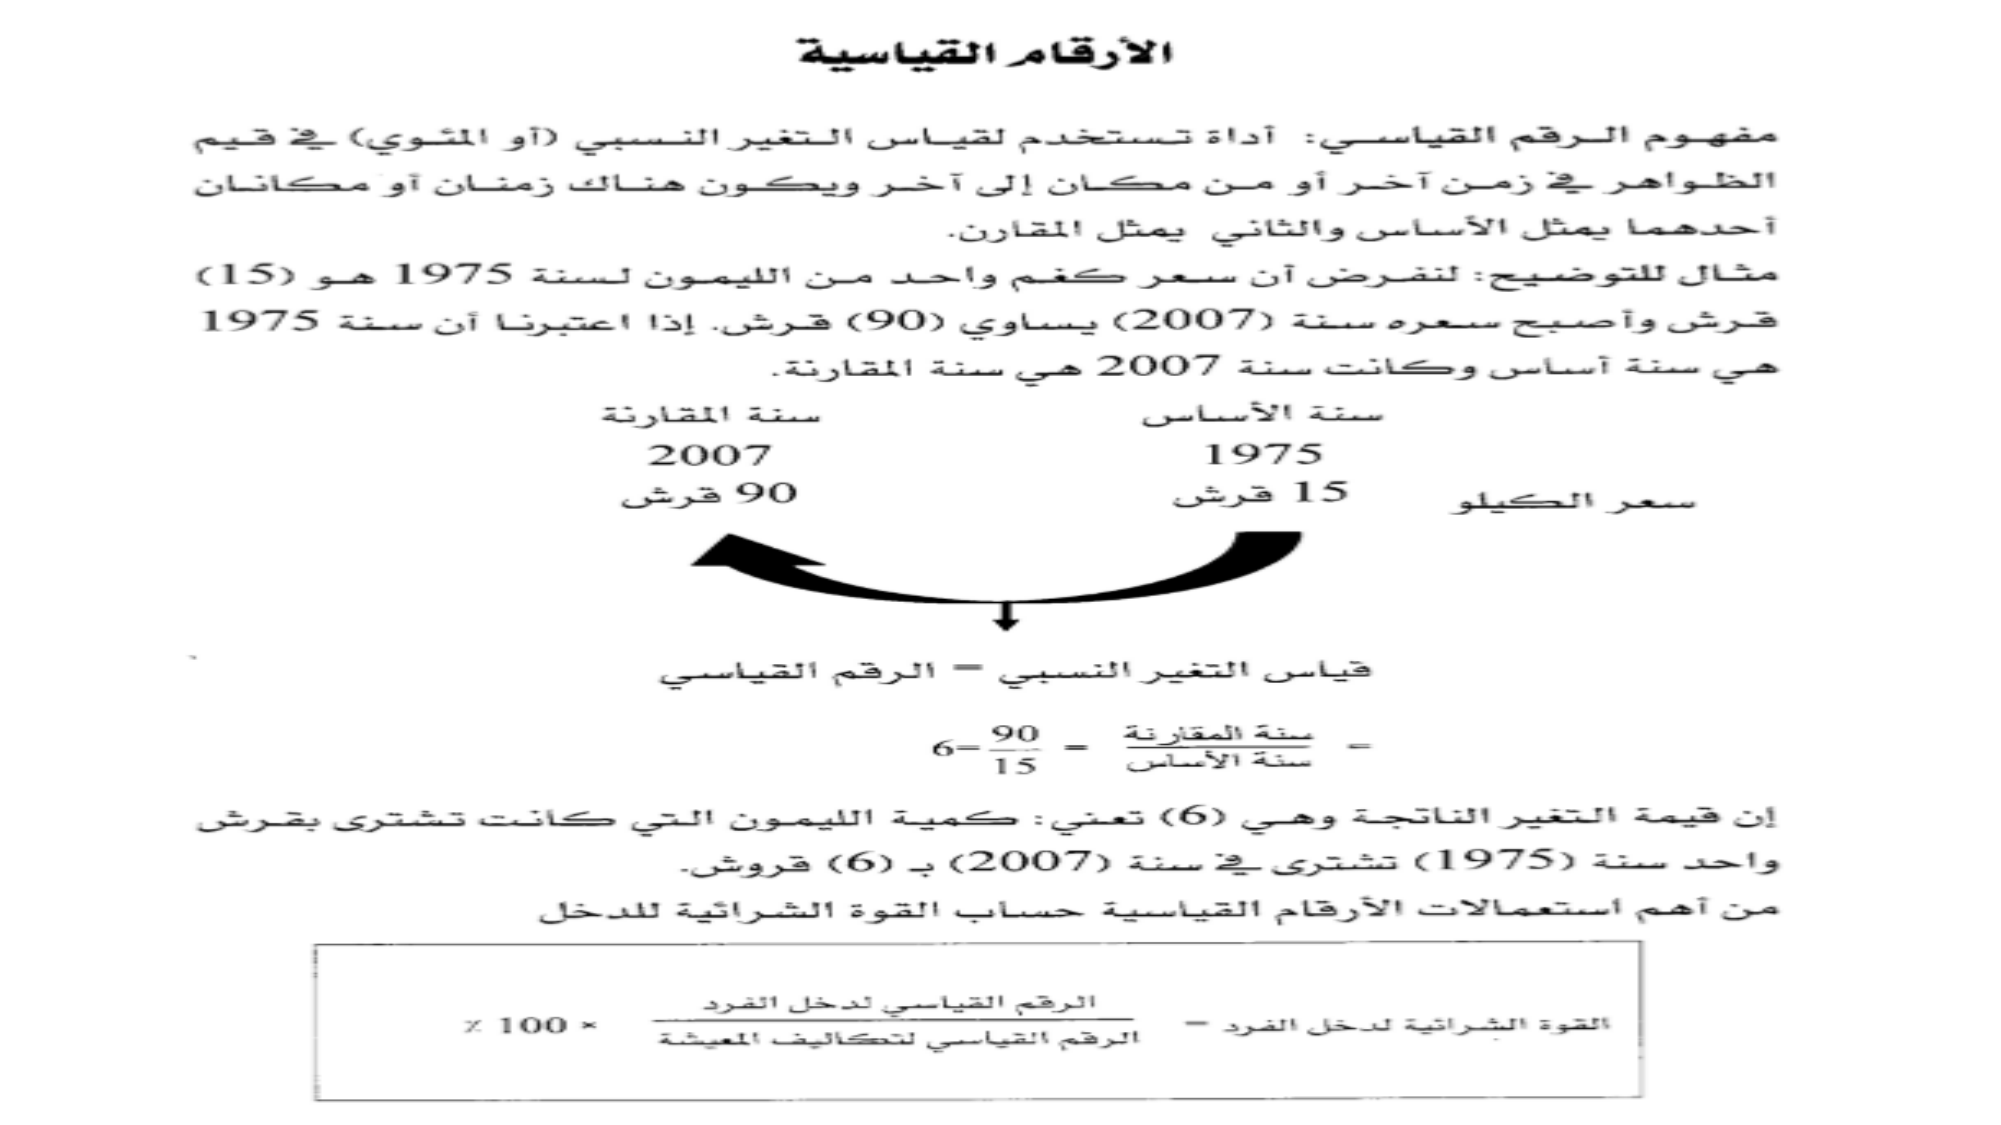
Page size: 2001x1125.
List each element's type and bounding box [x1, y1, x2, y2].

picture [141, 16, 1818, 1113]
